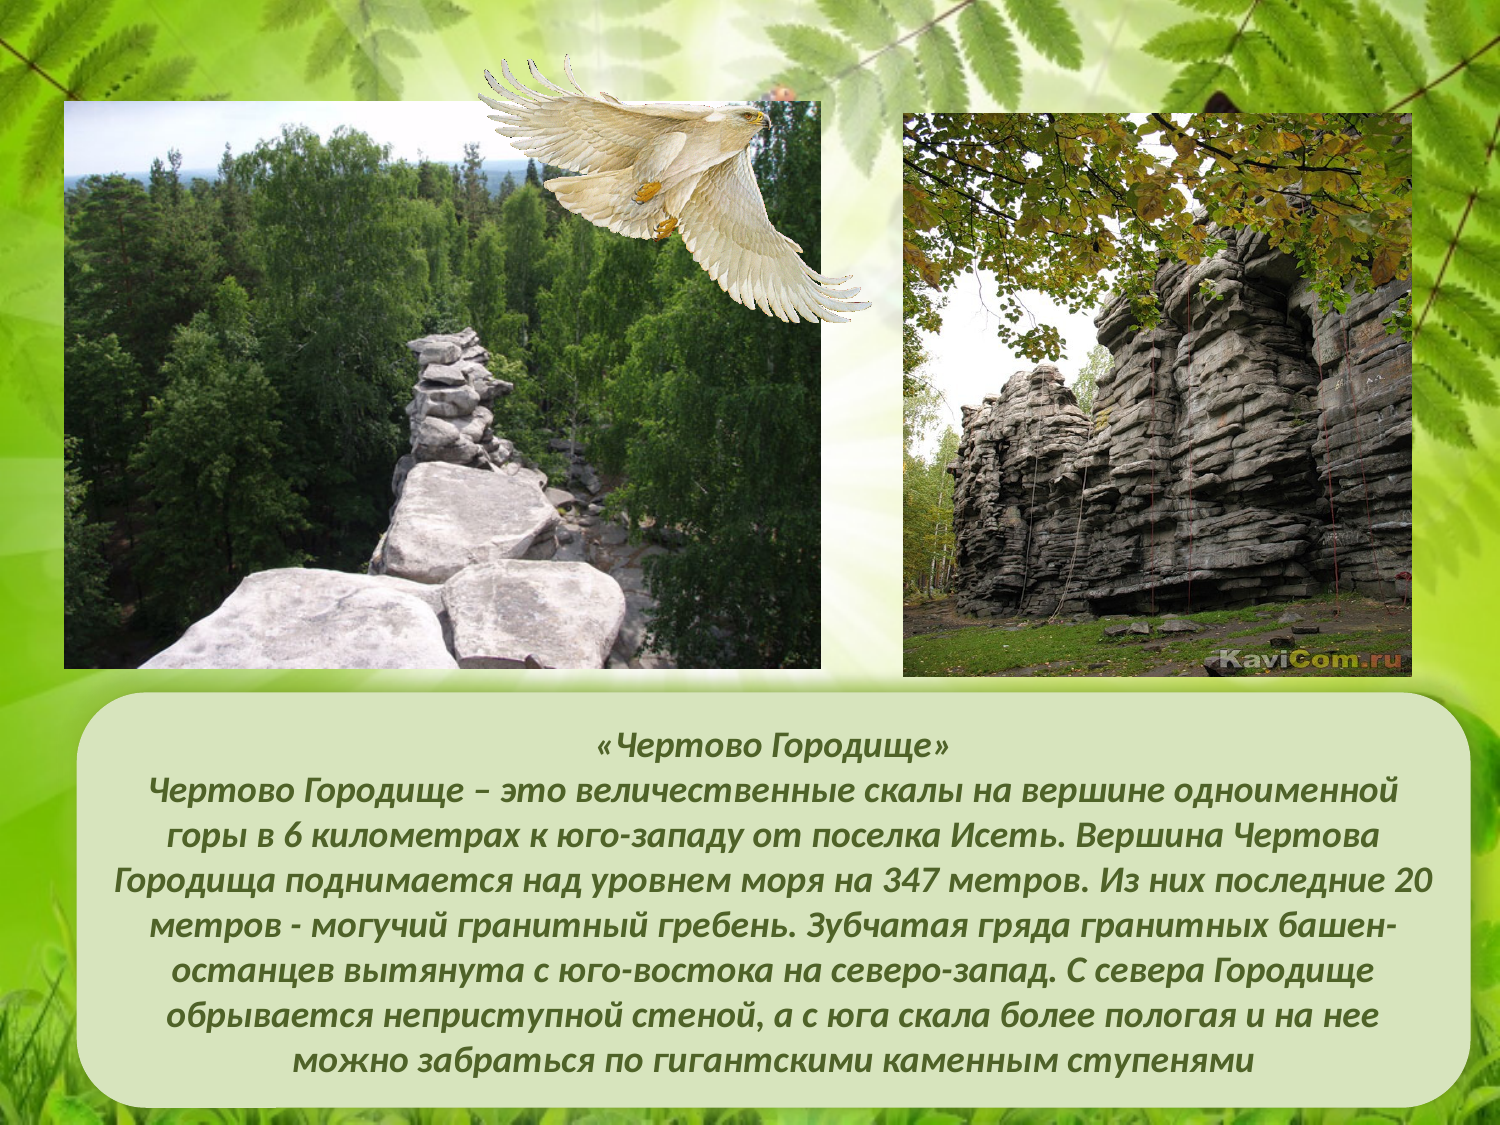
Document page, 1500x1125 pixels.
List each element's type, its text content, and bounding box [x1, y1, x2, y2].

text_box «Чертово Городище» Чертово Городище – это величественные скалы на вершине одноименной горы в 6 километрах к юго-западу от поселка Исеть. Вершина Чертова Городища поднимается над уровнем моря на 347 метров. Из них последние 20 метров - могучий гранитный гребень. Зубчатая гряда гранитных башен-останцев вытянута с юго-востока на северо-запад. С севера Городище обрывается неприступной стеной, а с юга скала более пологая и на нее можно забраться по гигантскими каменным ступенями [76, 692, 1471, 1108]
picture [0, 0, 1500, 1125]
